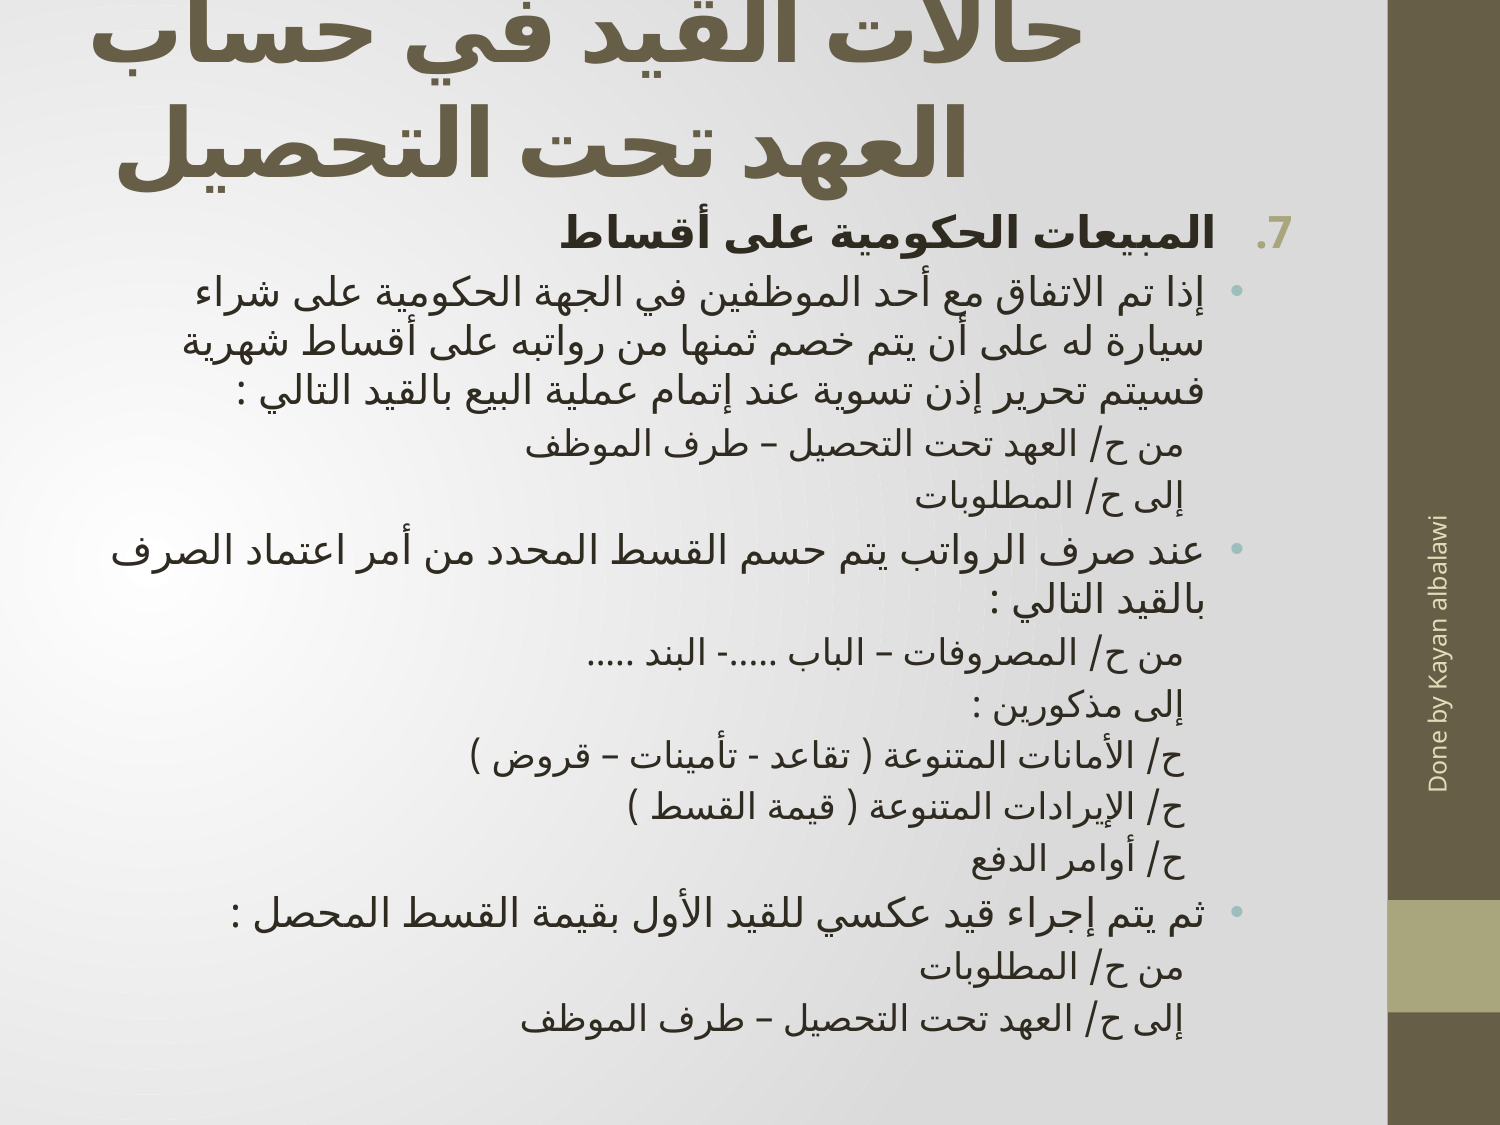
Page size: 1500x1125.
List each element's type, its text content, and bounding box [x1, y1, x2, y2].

list المبيعات الحكومية على أقساط إذا تم الاتفاق مع أحد الموظفين في الجهة الحكومية على شراء سيارة له على أن يتم خصم ثمنها من رواتبه على أقساط شهرية فسيتم تحرير إذن تسوية عند إتمام عملية البيع بالقيد التالي : من ح/ العهد تحت التحصيل – طرف الموظف إلى ح/ المطلوبات عند صرف الرواتب يتم حسم القسط المحدد من أمر اعتماد الصرف بالقيد التالي : من ح/ المصروفات – الباب .....- البند ..... إلى مذكورين : ح/ الأمانات المتنوعة ( تقاعد - تأمينات – قروض ) ح/ الإيرادات المتنوعة ( قيمة القسط ) ح/ أوامر الدفع ثم يتم إجراء قيد عكسي للقيد الأول بقيمة القسط المحصل : من ح/ المطلوبات إلى ح/ العهد تحت التحصيل – طرف الموظف [75, 196, 1325, 1050]
title حالات القيد في حساب العهد تحت التحصيل [75, 45, 1325, 196]
footer Done by Kayan albalawi [1408, 500, 1469, 889]
